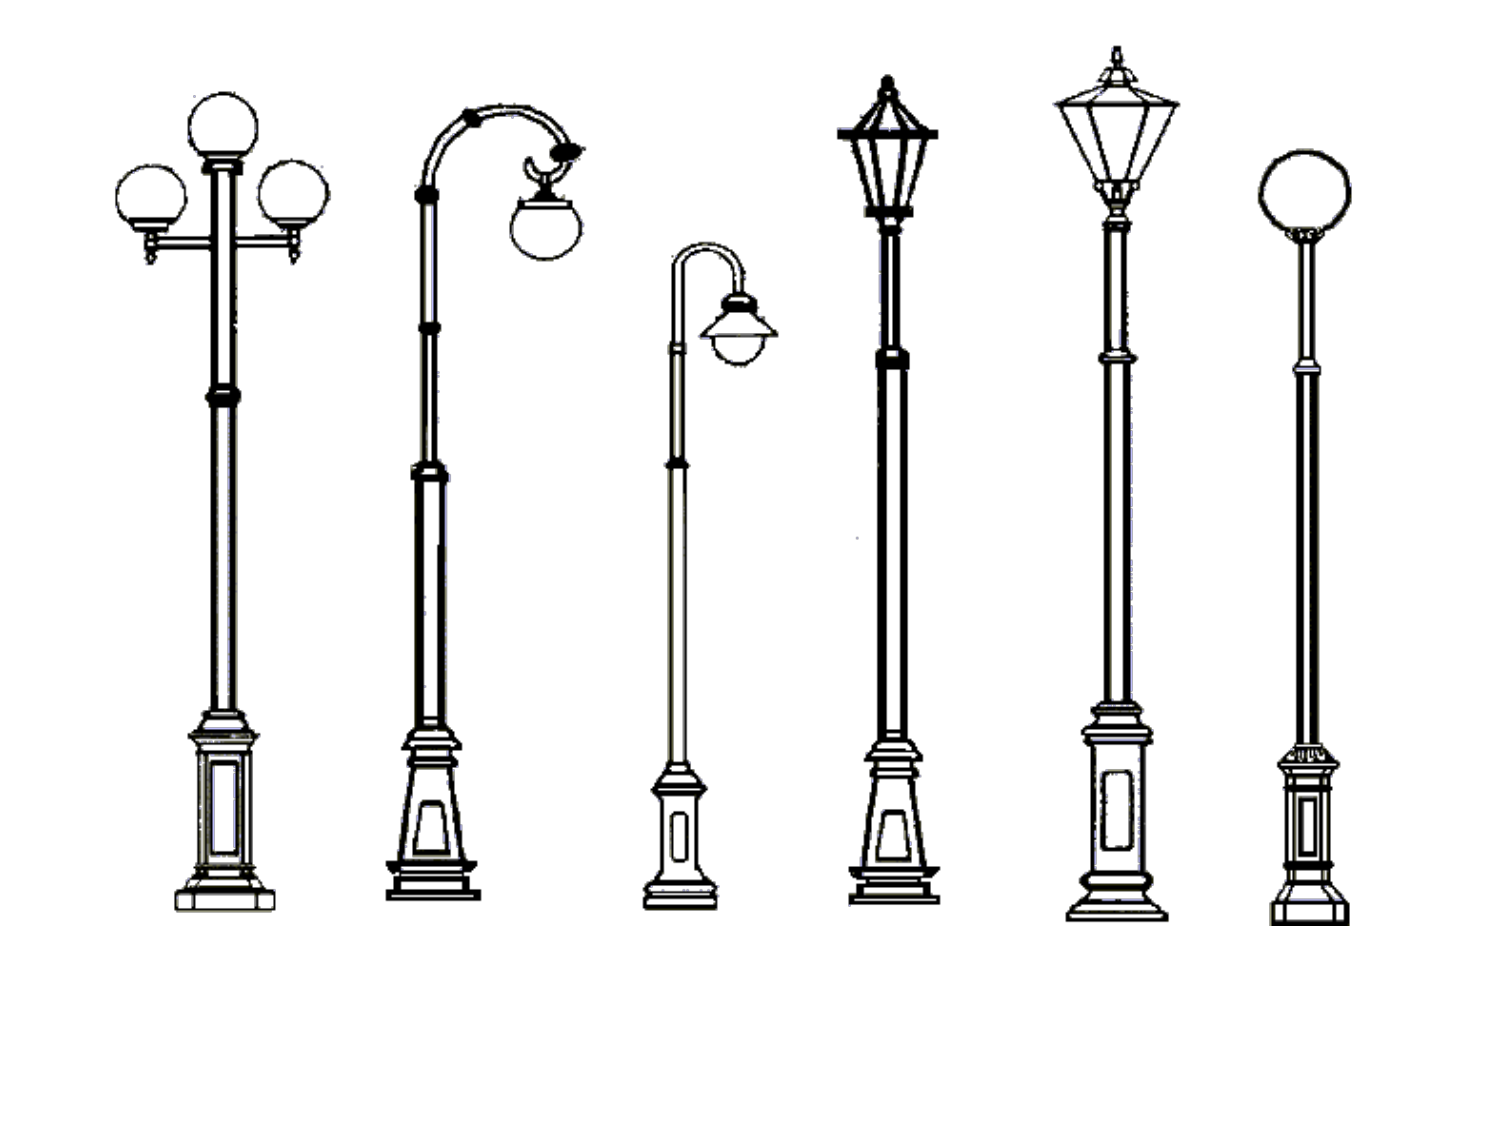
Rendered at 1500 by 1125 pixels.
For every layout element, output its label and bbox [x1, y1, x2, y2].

picture [93, 34, 1391, 926]
